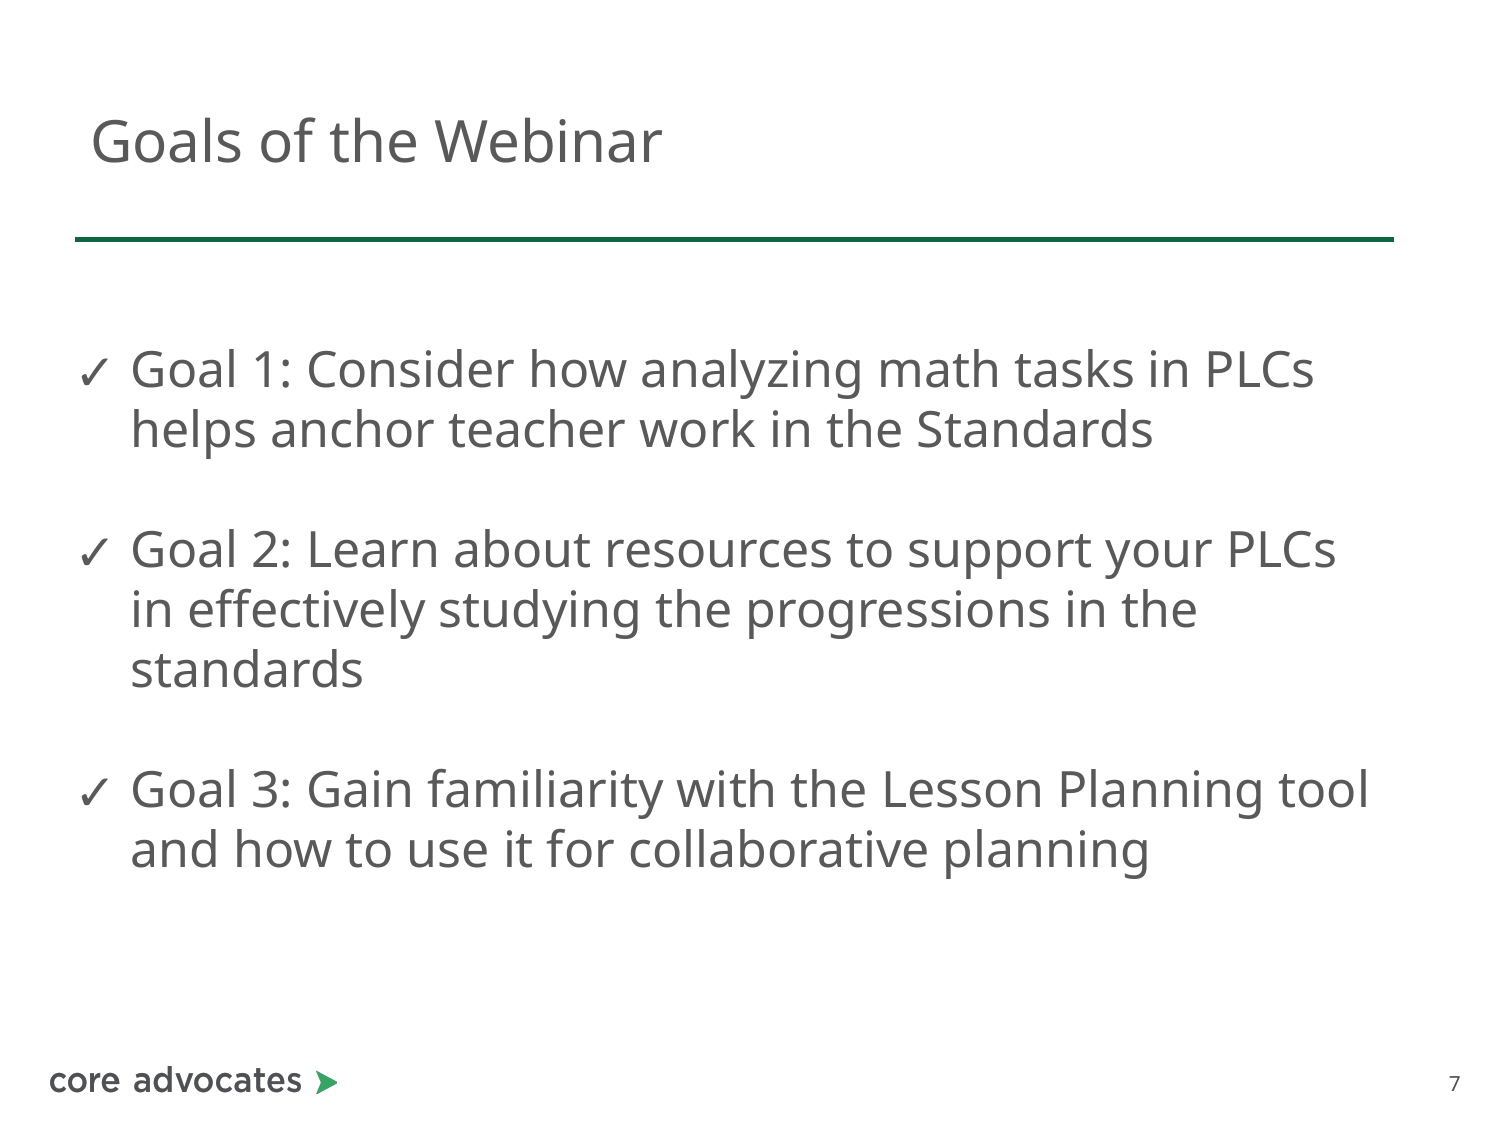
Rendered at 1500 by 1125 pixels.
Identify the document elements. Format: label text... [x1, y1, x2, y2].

list Goal 1: Consider how analyzing math tasks in PLCs helps anchor teacher work in the Standards Goal 2: Learn about resources to support your PLCs in effectively studying the progressions in the standards Goal 3: Gain familiarity with the Lesson Planning tool and how to use it for collaborative planning [59, 330, 1410, 990]
picture [50, 1066, 337, 1094]
title Goals of the Webinar [75, 45, 1425, 233]
